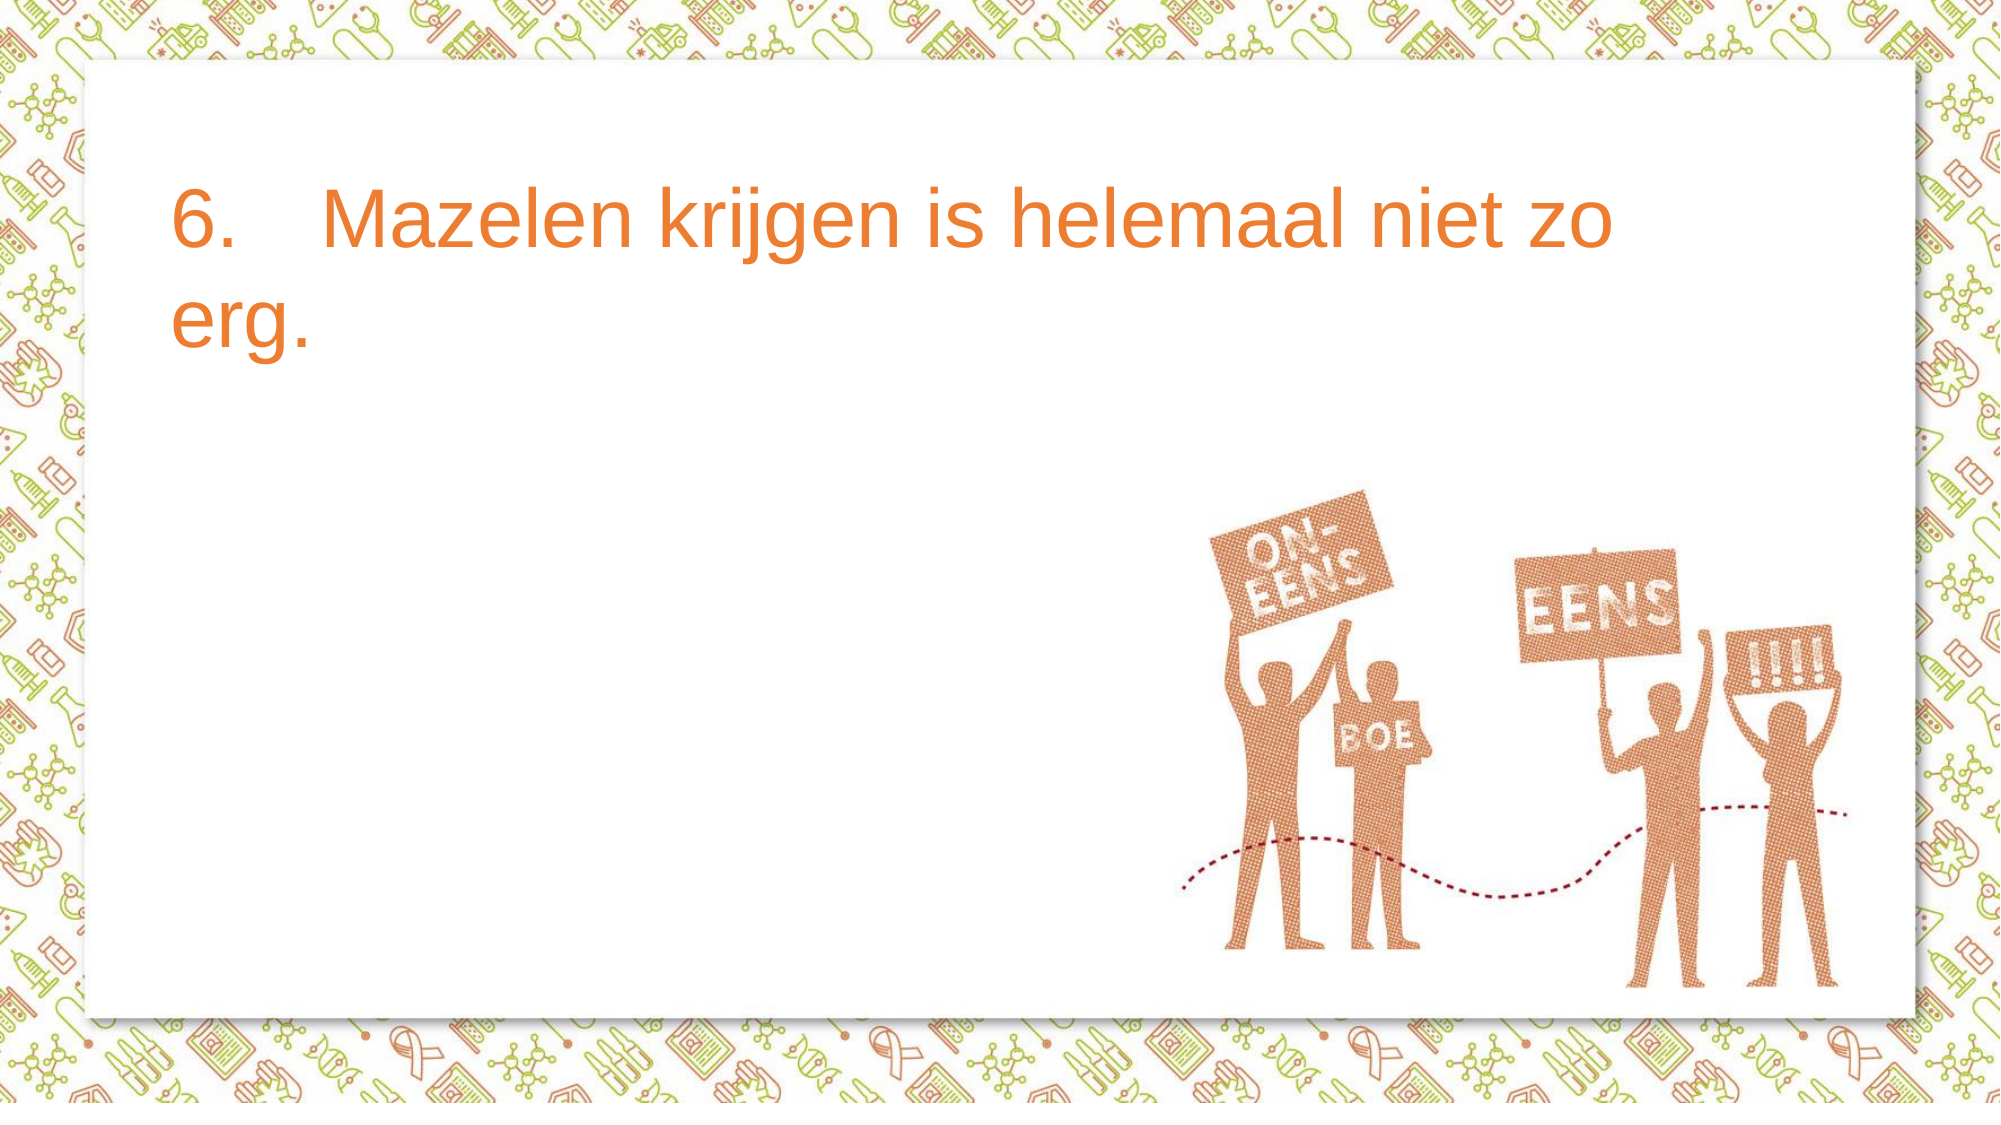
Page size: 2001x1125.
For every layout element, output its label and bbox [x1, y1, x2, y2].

list [0, 0, 2000, 1103]
